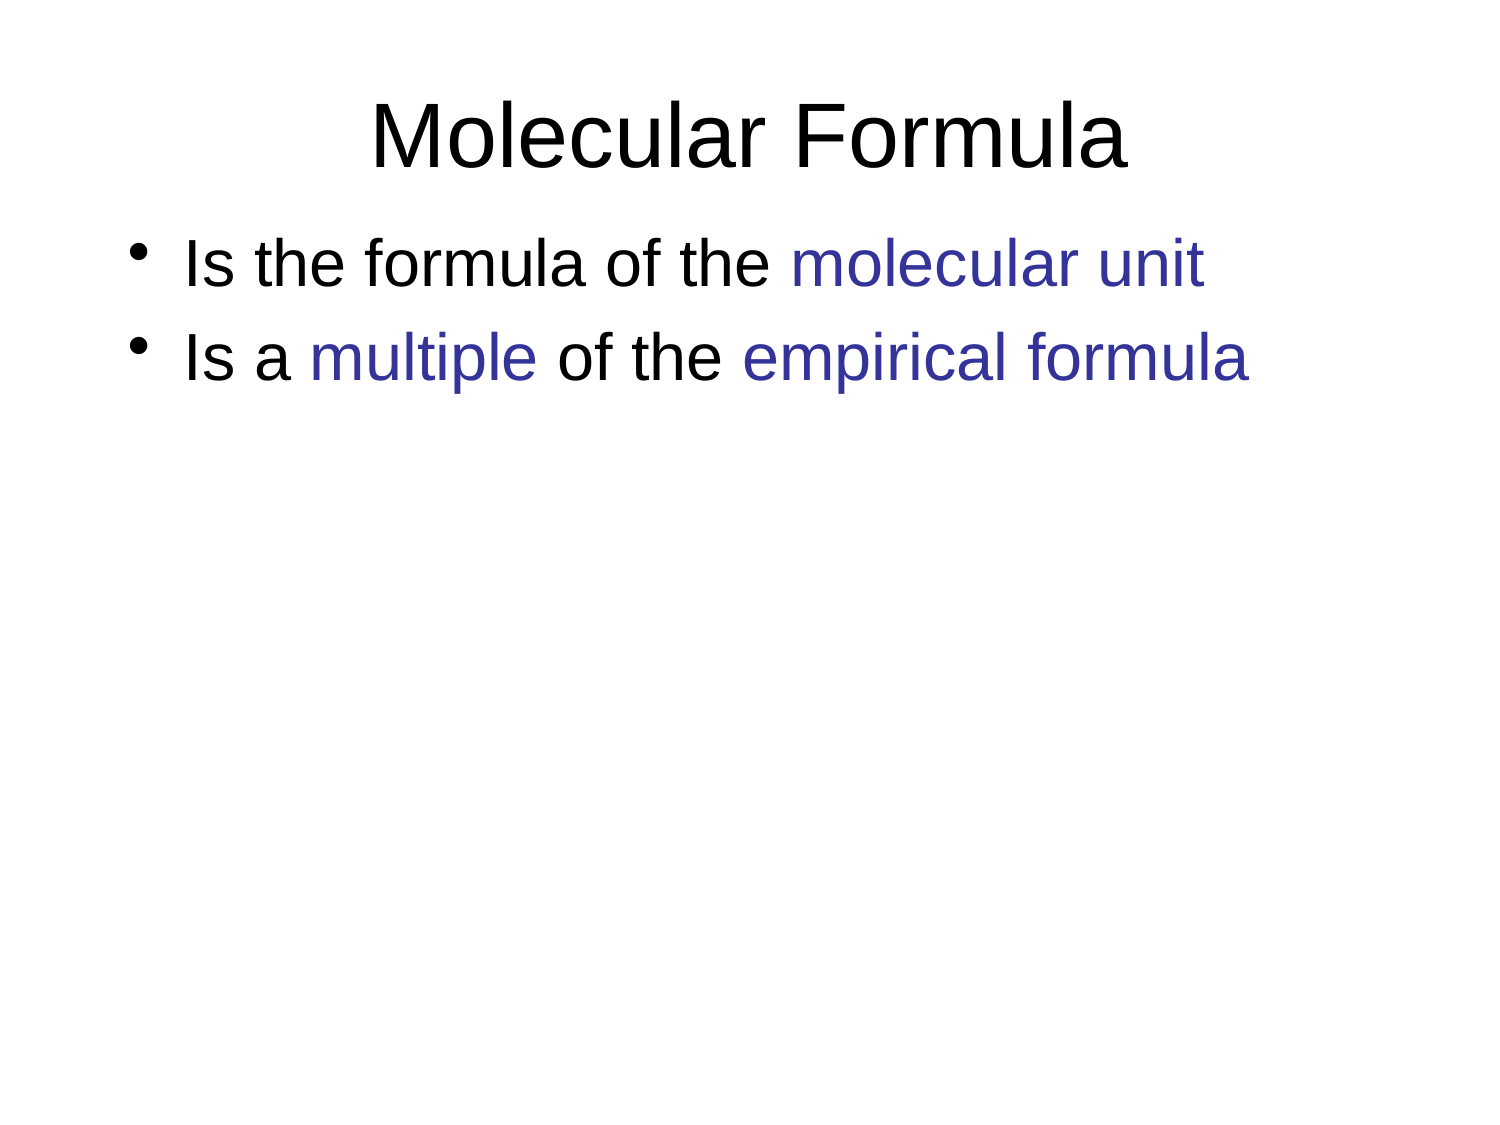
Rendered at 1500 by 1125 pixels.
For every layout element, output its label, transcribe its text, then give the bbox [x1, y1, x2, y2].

list Is the formula of the molecular unit Is a multiple of the empirical formula [112, 212, 1451, 1001]
title Molecular Formula [112, 62, 1388, 201]
